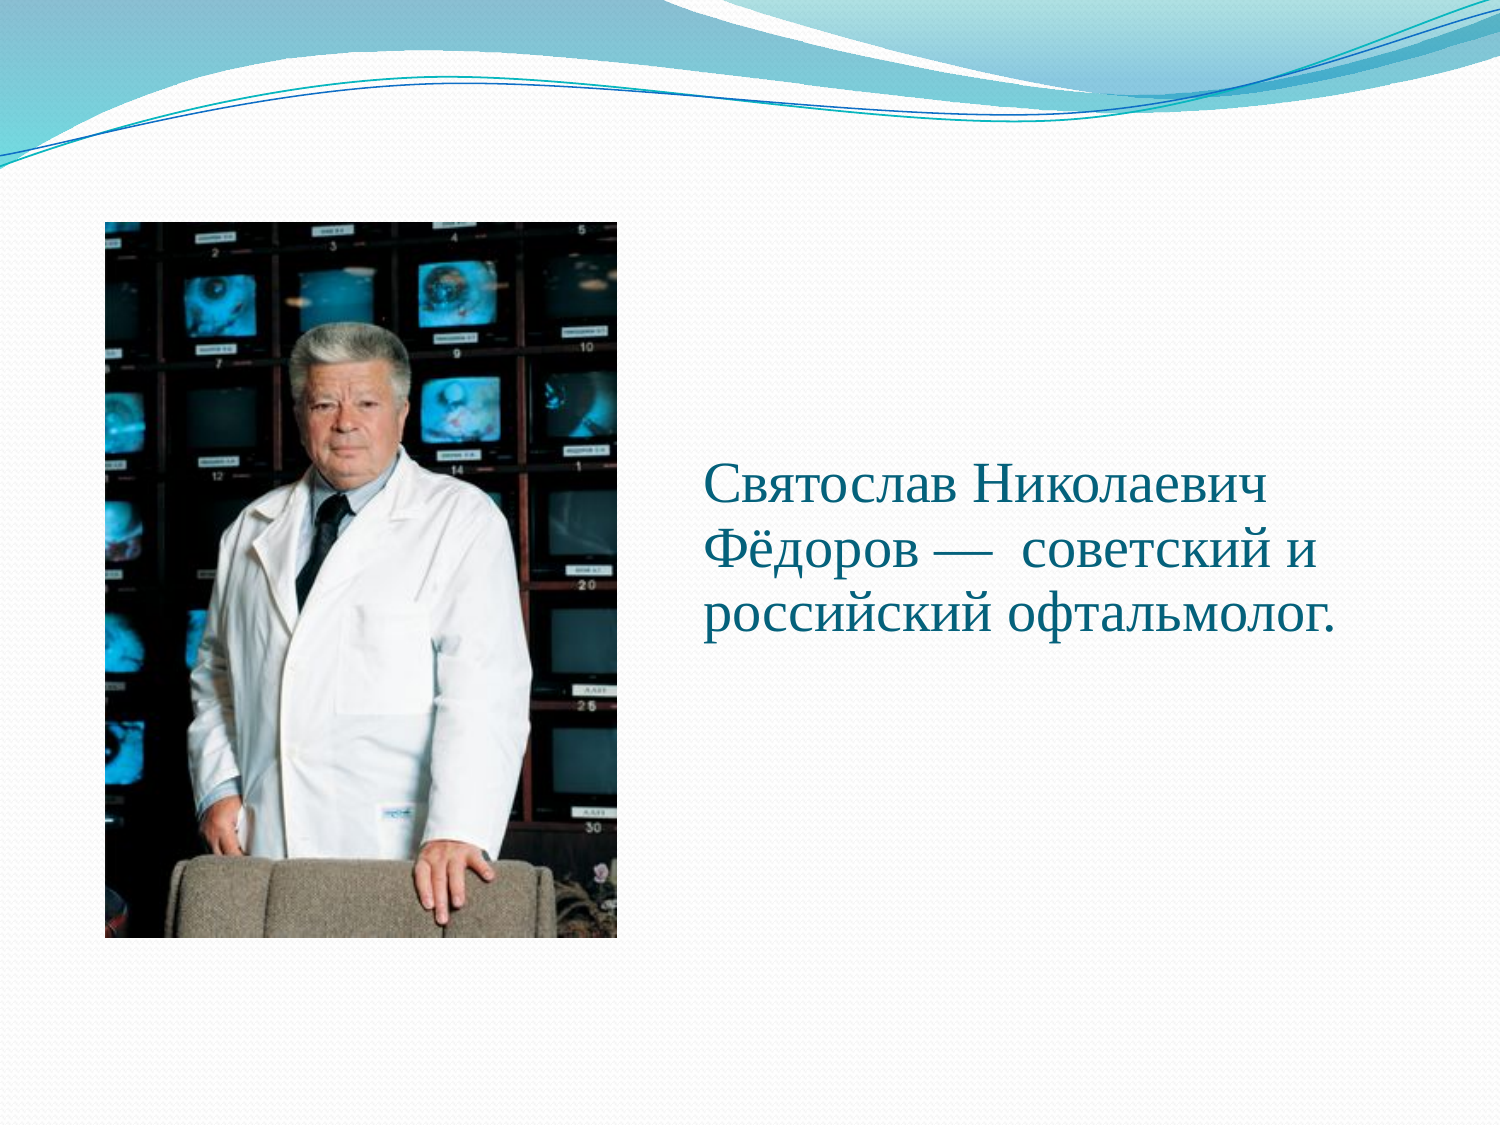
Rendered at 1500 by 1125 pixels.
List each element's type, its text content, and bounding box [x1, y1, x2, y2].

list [105, 222, 617, 938]
title Святослав Николаевич Фёдоров — советский и российский офтальмолог. [703, 386, 1425, 645]
